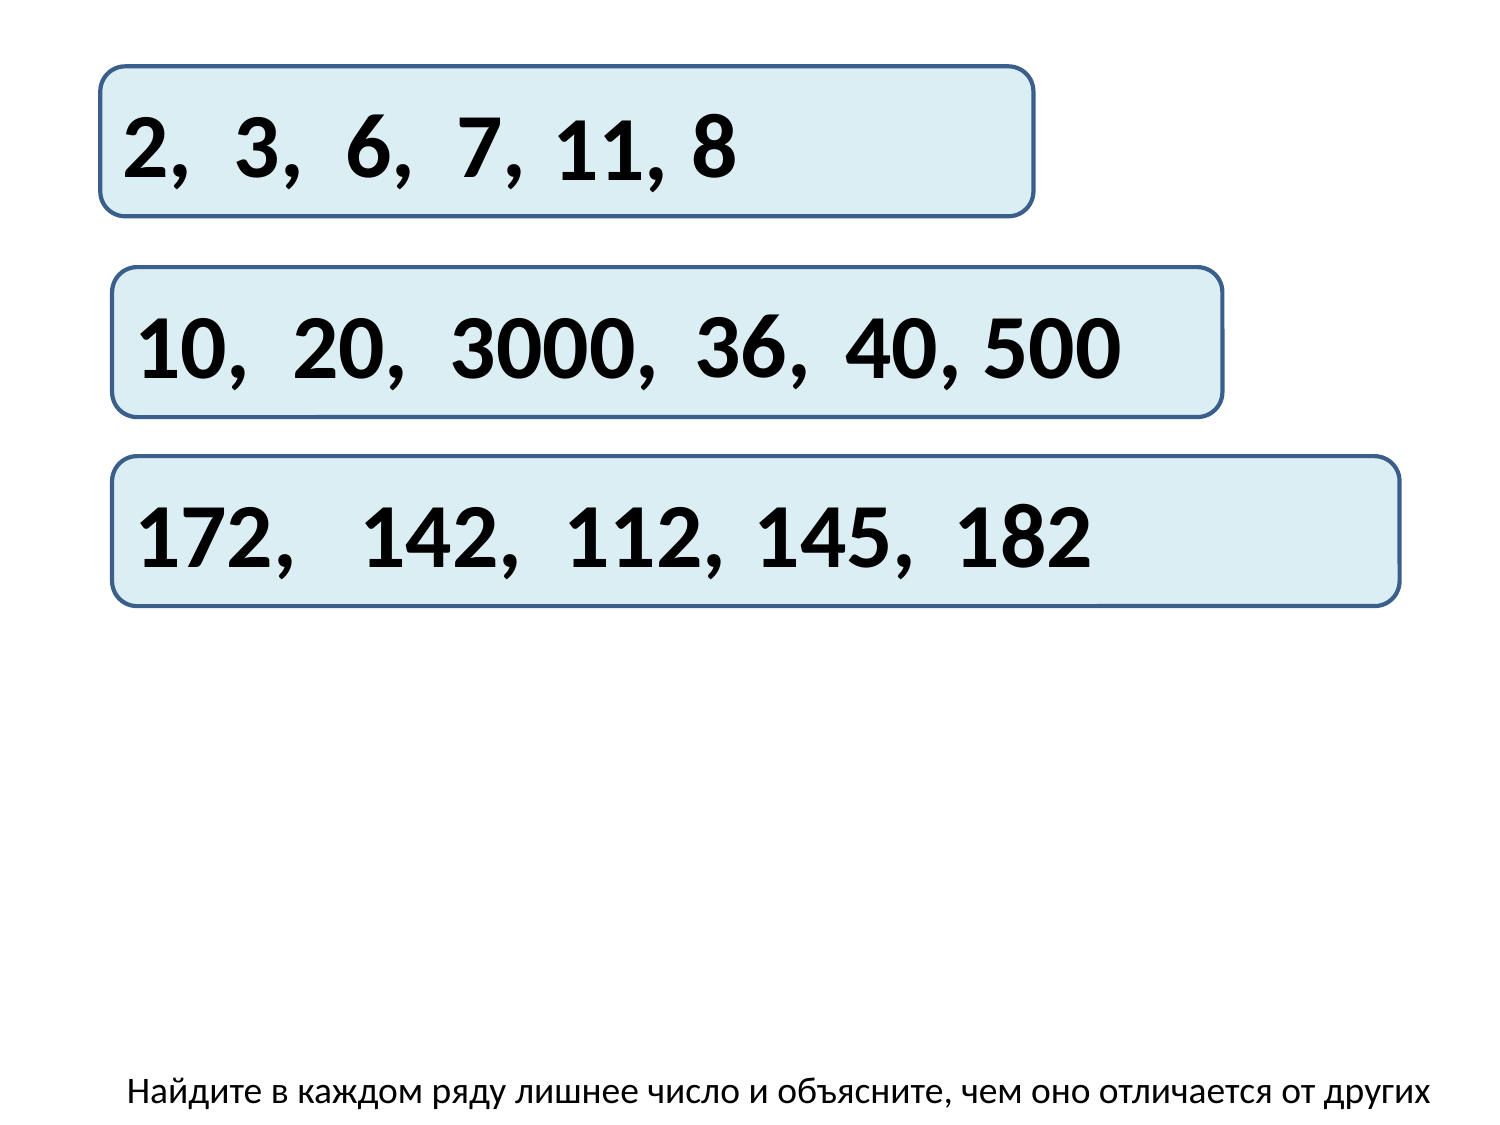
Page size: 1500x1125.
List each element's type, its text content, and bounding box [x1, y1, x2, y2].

text_box 10, 20, 3000, 40, 500 [109, 265, 1225, 420]
text_box Найдите в каждом ряду лишнее число и объясните, чем оно отличается от других [112, 1058, 1500, 1119]
text_box 11, [537, 0, 715, 265]
text_box 36, [679, 278, 835, 404]
text_box 145, [739, 467, 941, 593]
text_box 2, 3, 6, 7, 8 [98, 64, 537, 219]
text_box 172, 142, 112, 182 [109, 454, 1402, 609]
text_box 2, 3, 6, 7, 8 [715, 64, 1036, 219]
